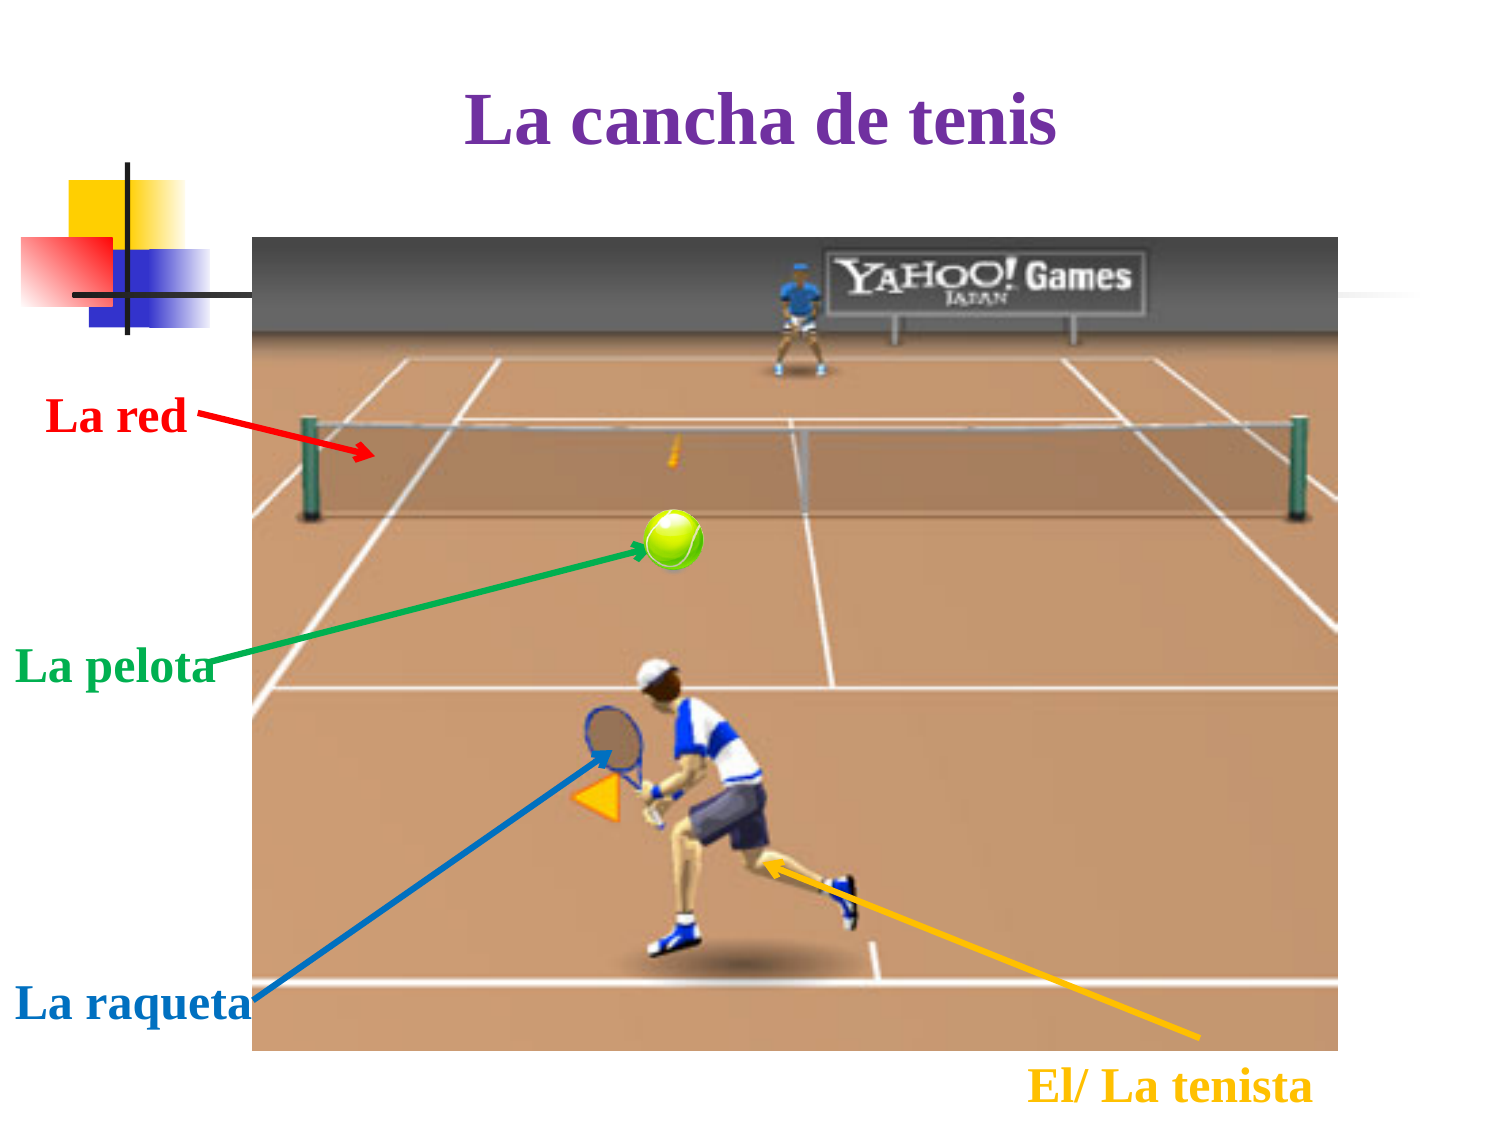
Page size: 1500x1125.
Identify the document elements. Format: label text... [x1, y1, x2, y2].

text_box La red [30, 374, 247, 450]
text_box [197, 412, 376, 457]
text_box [205, 546, 654, 664]
picture [252, 237, 1338, 1052]
text_box La cancha de tenis [450, 62, 1075, 168]
text_box El/ La tenista [1012, 1044, 1425, 1120]
text_box La raqueta [0, 962, 247, 1038]
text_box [252, 749, 613, 1001]
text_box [762, 862, 1201, 1039]
text_box La pelota [0, 624, 238, 700]
